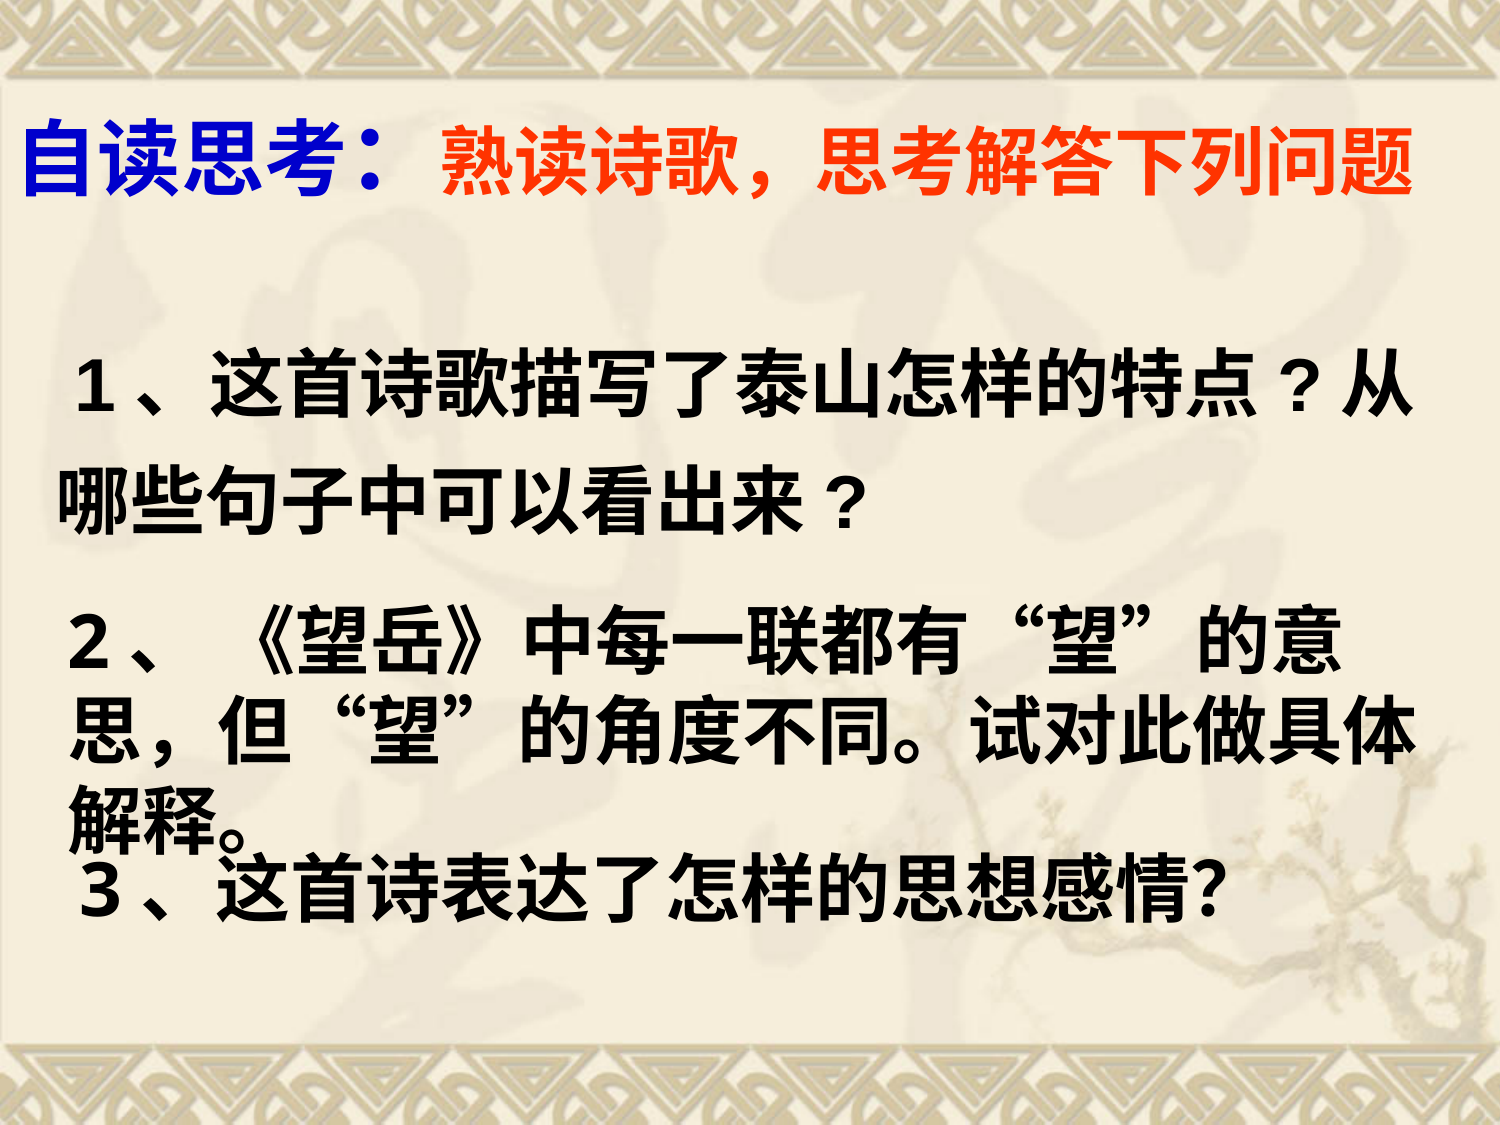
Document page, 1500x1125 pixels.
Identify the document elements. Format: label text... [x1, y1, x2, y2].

text_box 自读思考：熟读诗歌，思考解答下列问题 [0, 90, 1500, 215]
picture [0, 215, 1500, 1125]
text_box 3、这首诗表达了怎样的思想感情？ [64, 834, 1424, 939]
picture [0, 0, 1500, 90]
text_box 2、 《望岳》中每一联都有“望”的意思，但“望”的角度不同。试对此做具体解释。 [53, 586, 1436, 871]
text_box 1、这首诗歌描写了泰山怎样的特点?从哪些句子中可以看出来? [41, 302, 1500, 552]
